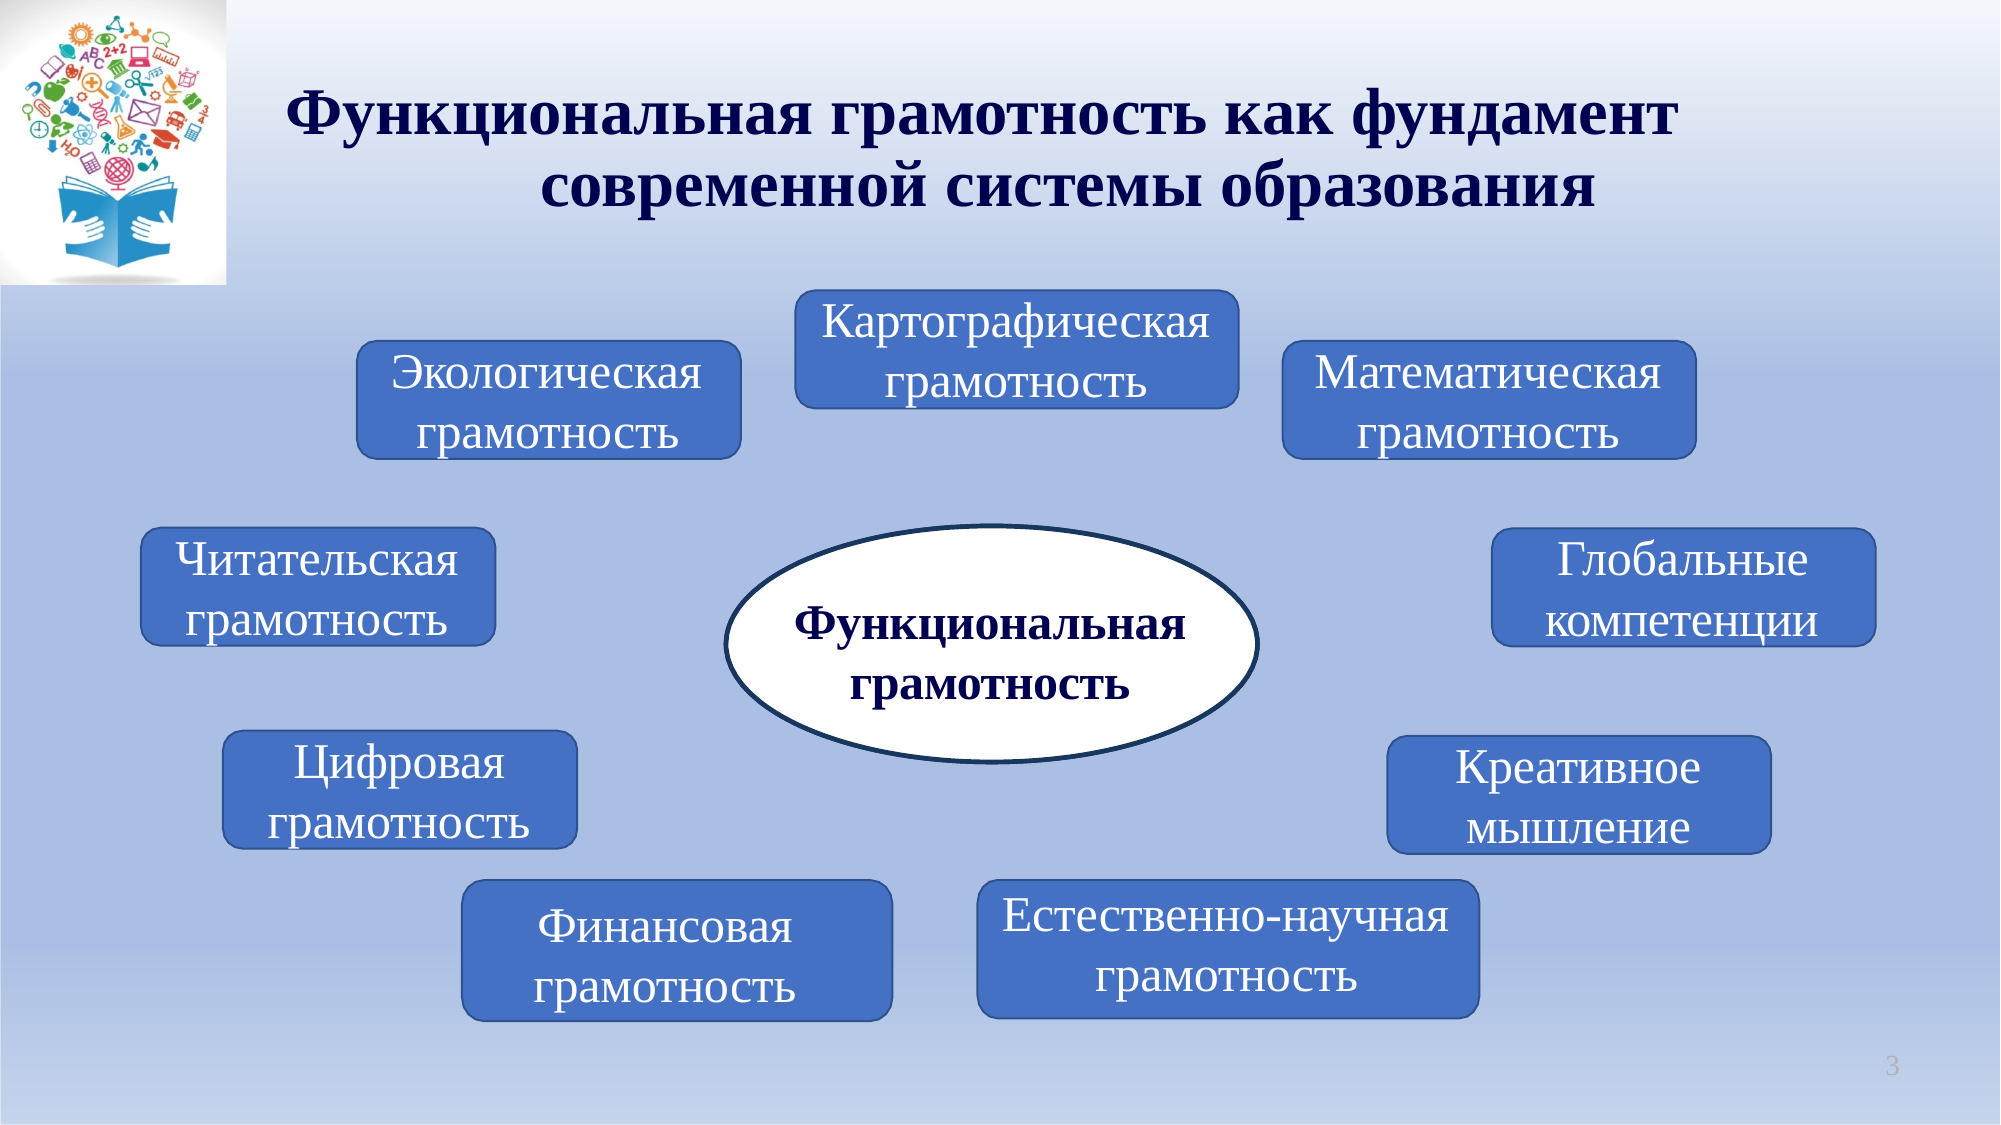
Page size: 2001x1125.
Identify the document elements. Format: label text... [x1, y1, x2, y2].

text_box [1386, 734, 1773, 856]
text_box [976, 878, 1481, 1020]
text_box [794, 289, 1241, 410]
title Функциональная грамотность как фундамент современной системы образования [279, 64, 1685, 264]
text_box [139, 526, 497, 647]
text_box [221, 729, 579, 850]
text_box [1281, 339, 1698, 461]
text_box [1490, 527, 1878, 648]
slide_number 3 [1440, 1046, 1900, 1103]
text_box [724, 524, 1259, 764]
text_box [355, 339, 743, 461]
picture [0, 0, 2000, 1125]
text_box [460, 878, 894, 1023]
